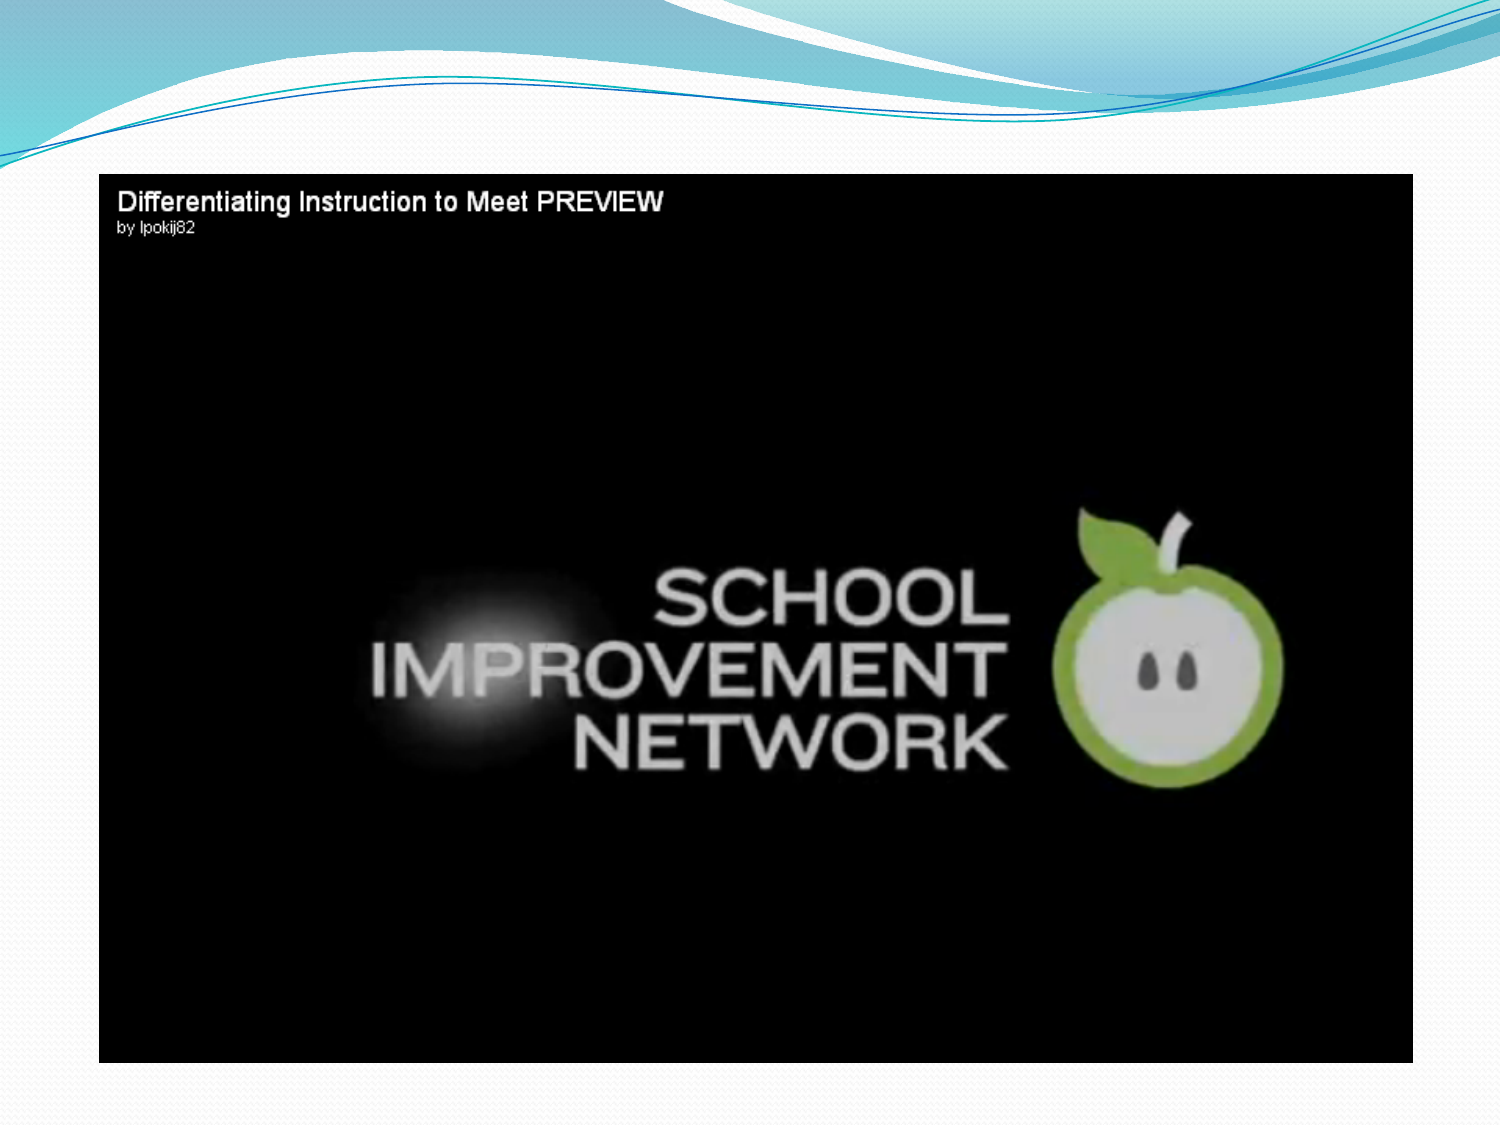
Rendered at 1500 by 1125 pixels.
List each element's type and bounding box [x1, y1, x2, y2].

picture [100, 175, 1412, 1062]
